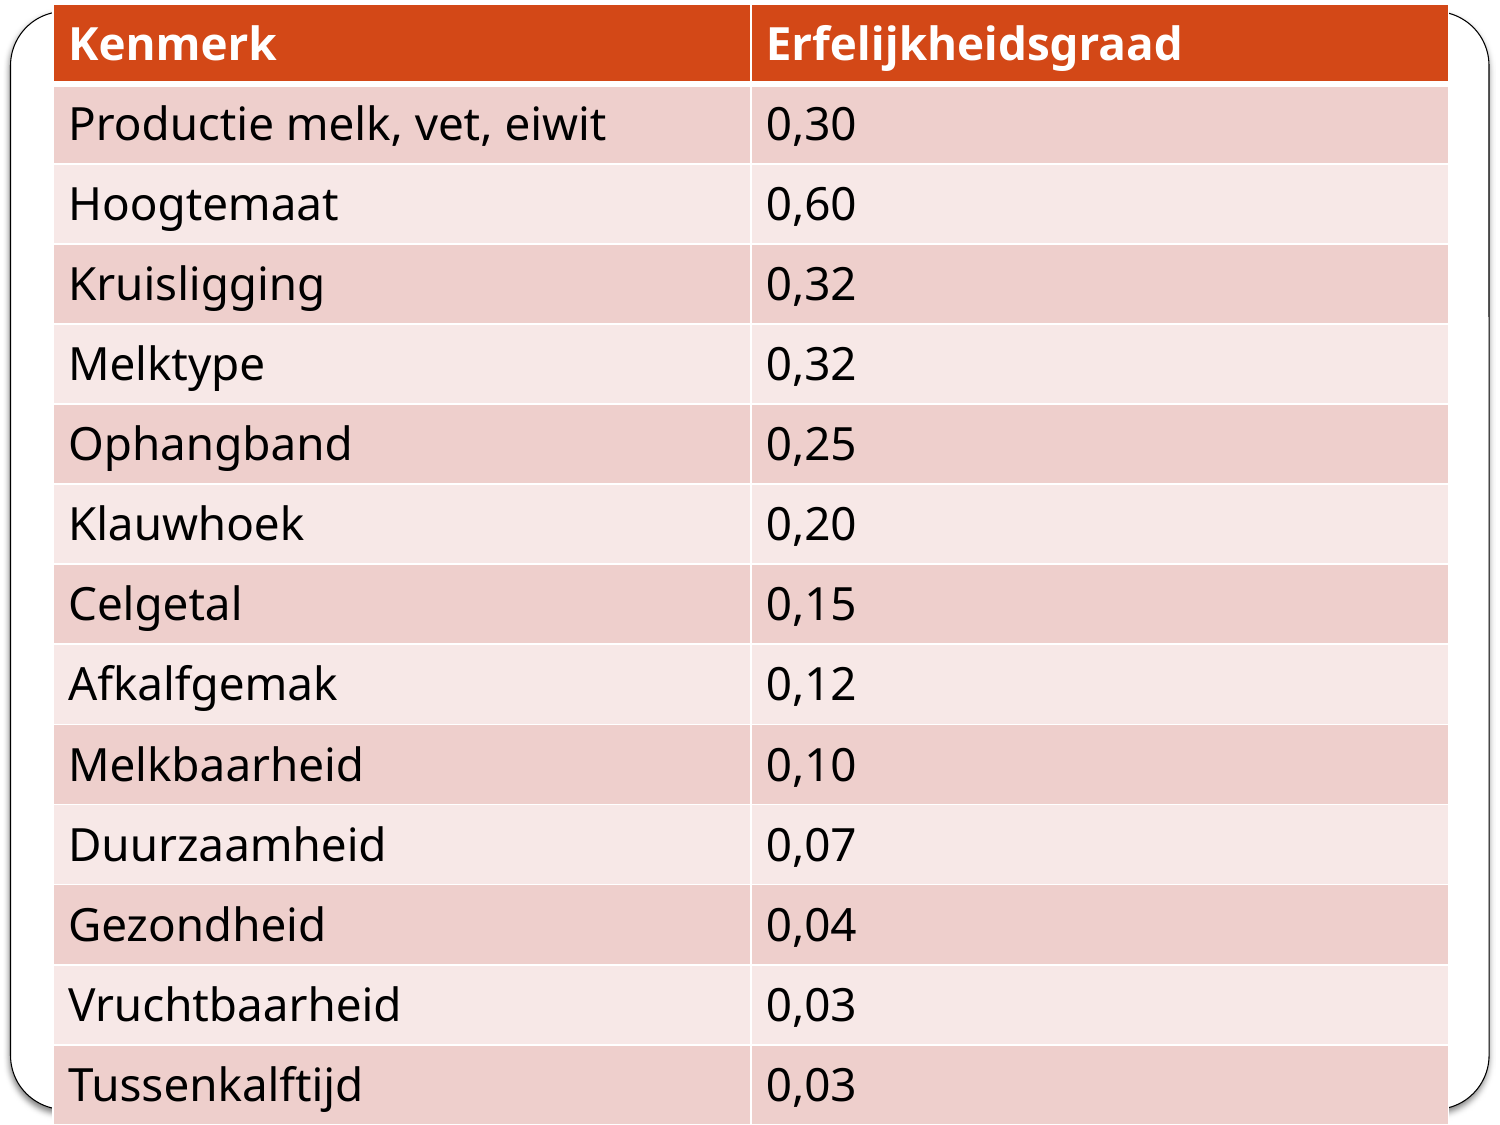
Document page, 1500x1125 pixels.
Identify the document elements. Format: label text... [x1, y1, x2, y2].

table_cell Klauwhoek [54, 485, 750, 563]
table_cell 0,07 [752, 805, 1448, 884]
table_cell 0,32 [752, 325, 1448, 403]
table_cell Duurzaamheid [54, 805, 750, 884]
table_cell 0,10 [752, 725, 1448, 804]
table_cell Gezondheid [54, 885, 750, 964]
table_cell Celgetal [54, 565, 750, 643]
table_cell Melktype [54, 325, 750, 403]
table_cell Hoogtemaat [54, 165, 750, 243]
table_cell 0,20 [752, 485, 1448, 563]
table_cell 0,25 [752, 405, 1448, 483]
table_cell Tussenkalftijd [54, 1046, 750, 1124]
table_header Kenmerk [54, 5, 750, 81]
table_cell 0,04 [752, 885, 1448, 964]
table_cell 0,15 [752, 565, 1448, 643]
table_cell Kruisligging [54, 245, 750, 323]
table_cell 0,60 [752, 165, 1448, 243]
table_cell Ophangband [54, 405, 750, 483]
table_cell 0,03 [752, 1046, 1448, 1124]
table_cell 0,03 [752, 966, 1448, 1044]
table_cell Afkalfgemak [54, 645, 750, 724]
table_cell 0,32 [752, 245, 1448, 323]
table_cell Melkbaarheid [54, 725, 750, 804]
table_cell Vruchtbaarheid [54, 966, 750, 1044]
table_cell 0,30 [752, 87, 1448, 163]
table_cell 0,12 [752, 645, 1448, 724]
table_cell Productie melk, vet, eiwit [54, 87, 750, 163]
table_header Erfelijkheidsgraad [752, 5, 1448, 81]
